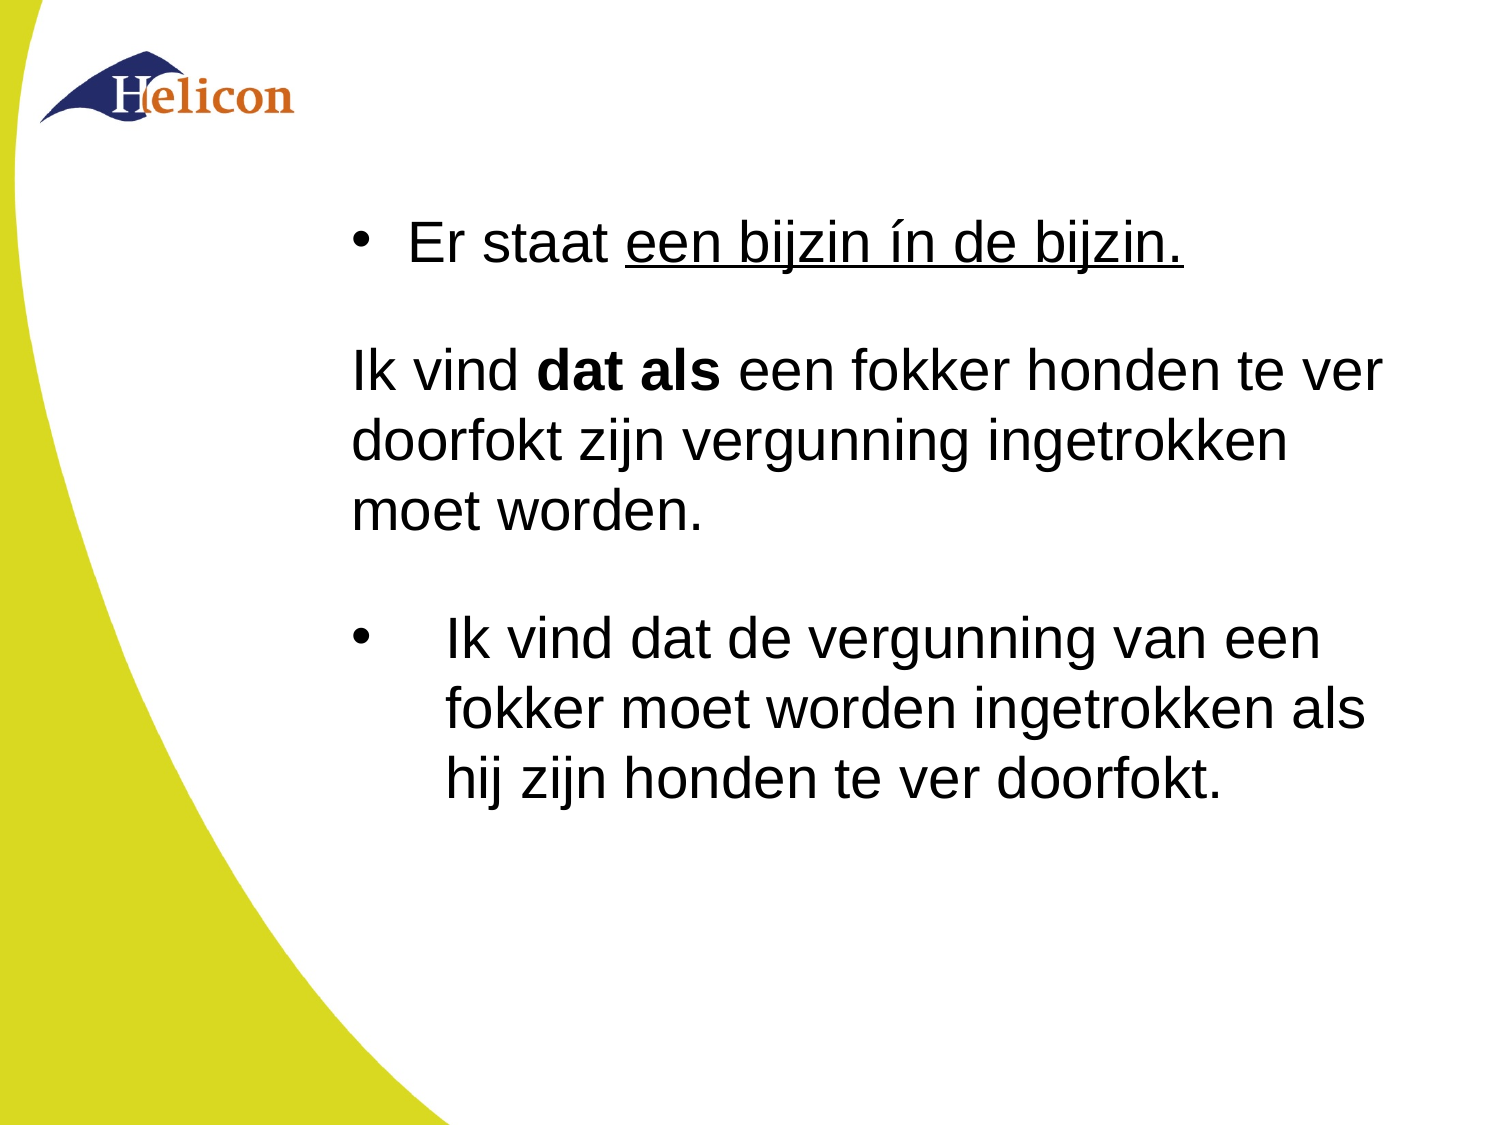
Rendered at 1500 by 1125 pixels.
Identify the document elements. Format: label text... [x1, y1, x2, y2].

list Er staat een bijzin ín de bijzin. Ik vind dat als een fokker honden te ver doorfokt zijn vergunning ingetrokken moet worden. Ik vind dat de vergunning van een fokker moet worden ingetrokken als hij zijn honden te ver doorfokt. [336, 196, 1425, 1005]
picture [0, 0, 1500, 1125]
